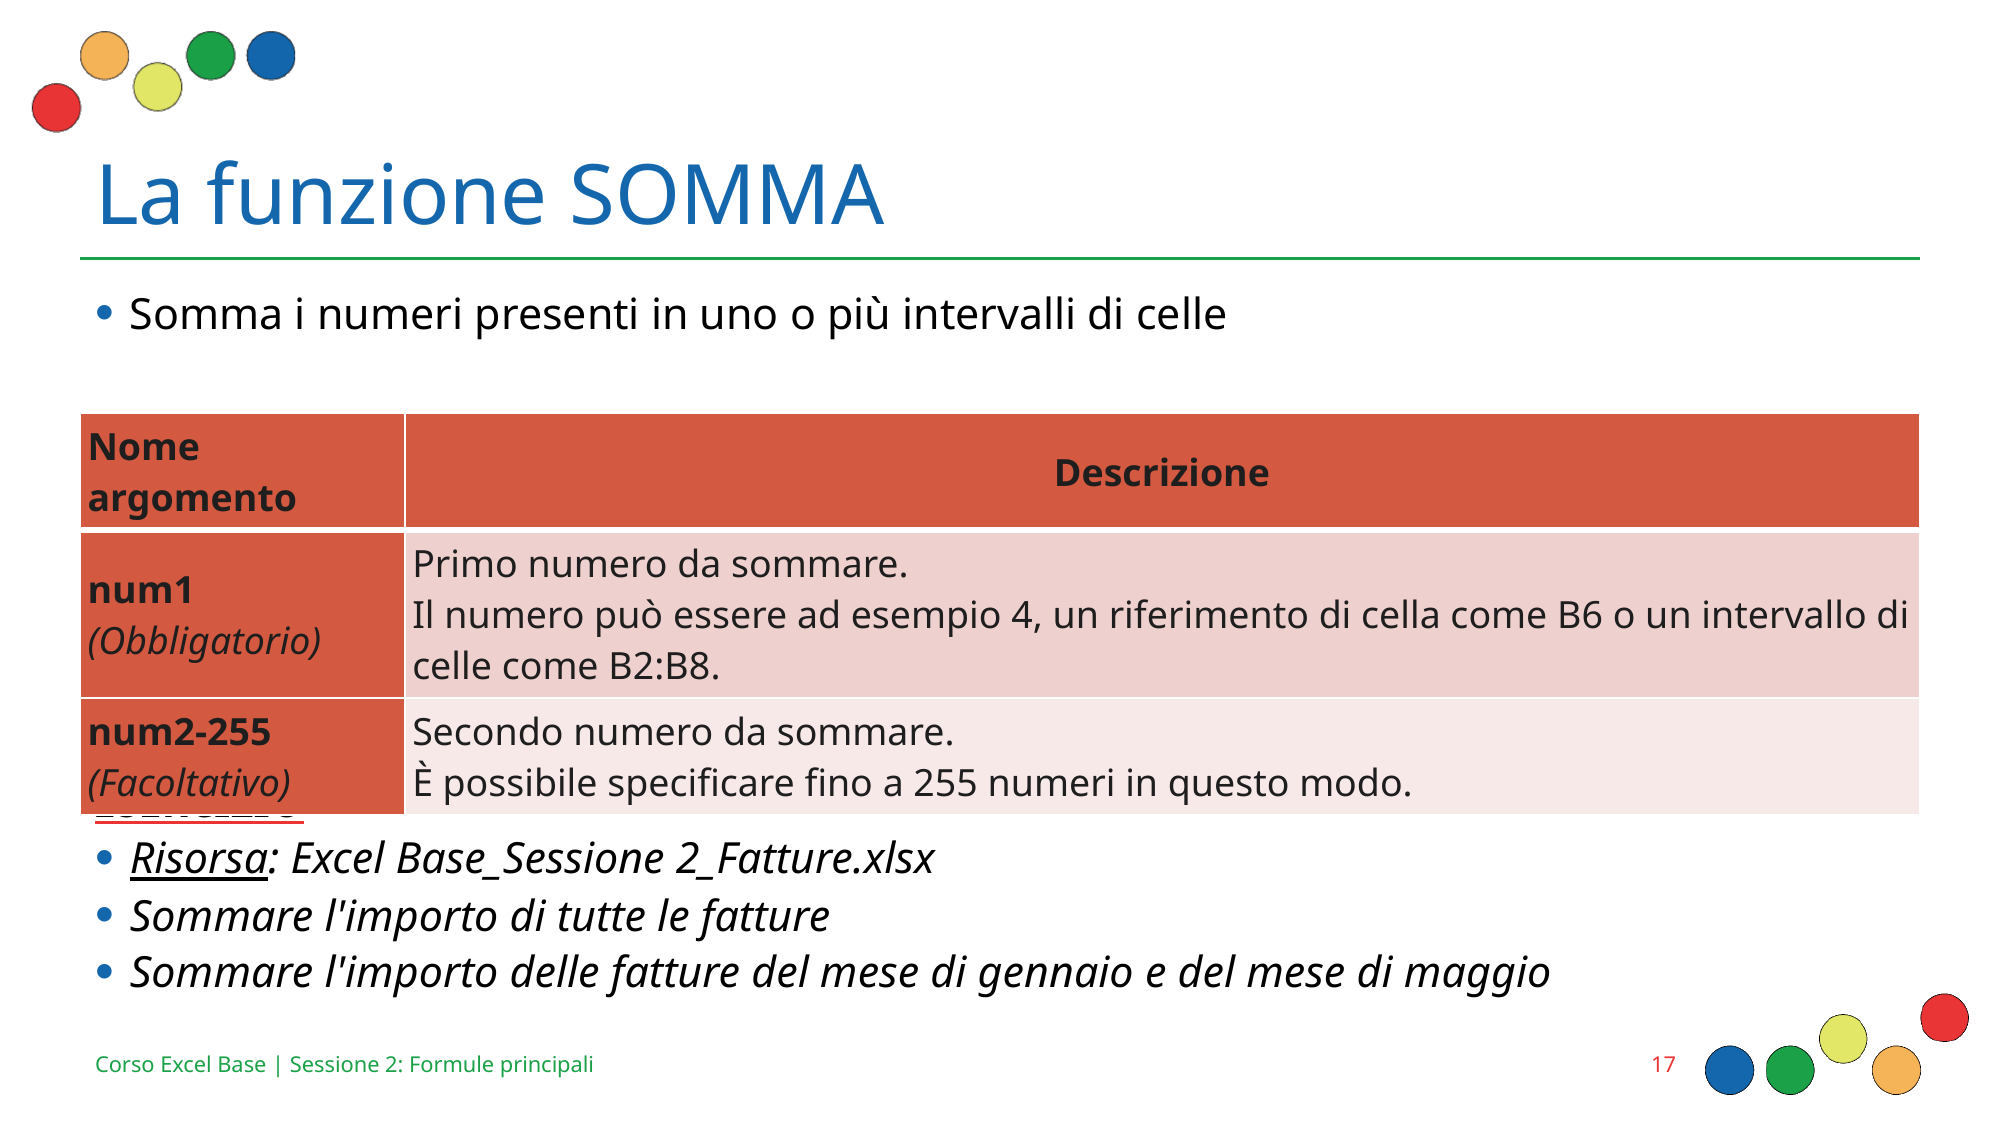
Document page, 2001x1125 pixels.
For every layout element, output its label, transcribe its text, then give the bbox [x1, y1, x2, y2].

table_cell Primo numero da sommare. Il numero può essere ad esempio 4, un riferimento di cella come B6 o un intervallo di celle come B2:B8. [406, 533, 1919, 697]
table_header Descrizione [406, 414, 1919, 527]
footer Corso Excel Base | Sessione 2: Formule principali [80, 1035, 1571, 1096]
table_cell num2-255 (Facoltativo) [81, 699, 404, 814]
table_header Nome argomento [81, 414, 404, 527]
picture [1704, 990, 1971, 1096]
picture [29, 30, 295, 135]
table_cell Secondo numero da sommare. È possibile specificare fino a 255 numeri in questo modo. [406, 699, 1919, 814]
slide_number 17 [1583, 1035, 1692, 1096]
table_cell num1 (Obbligatorio) [81, 533, 404, 697]
title La funzione SOMMA [80, 123, 1920, 259]
